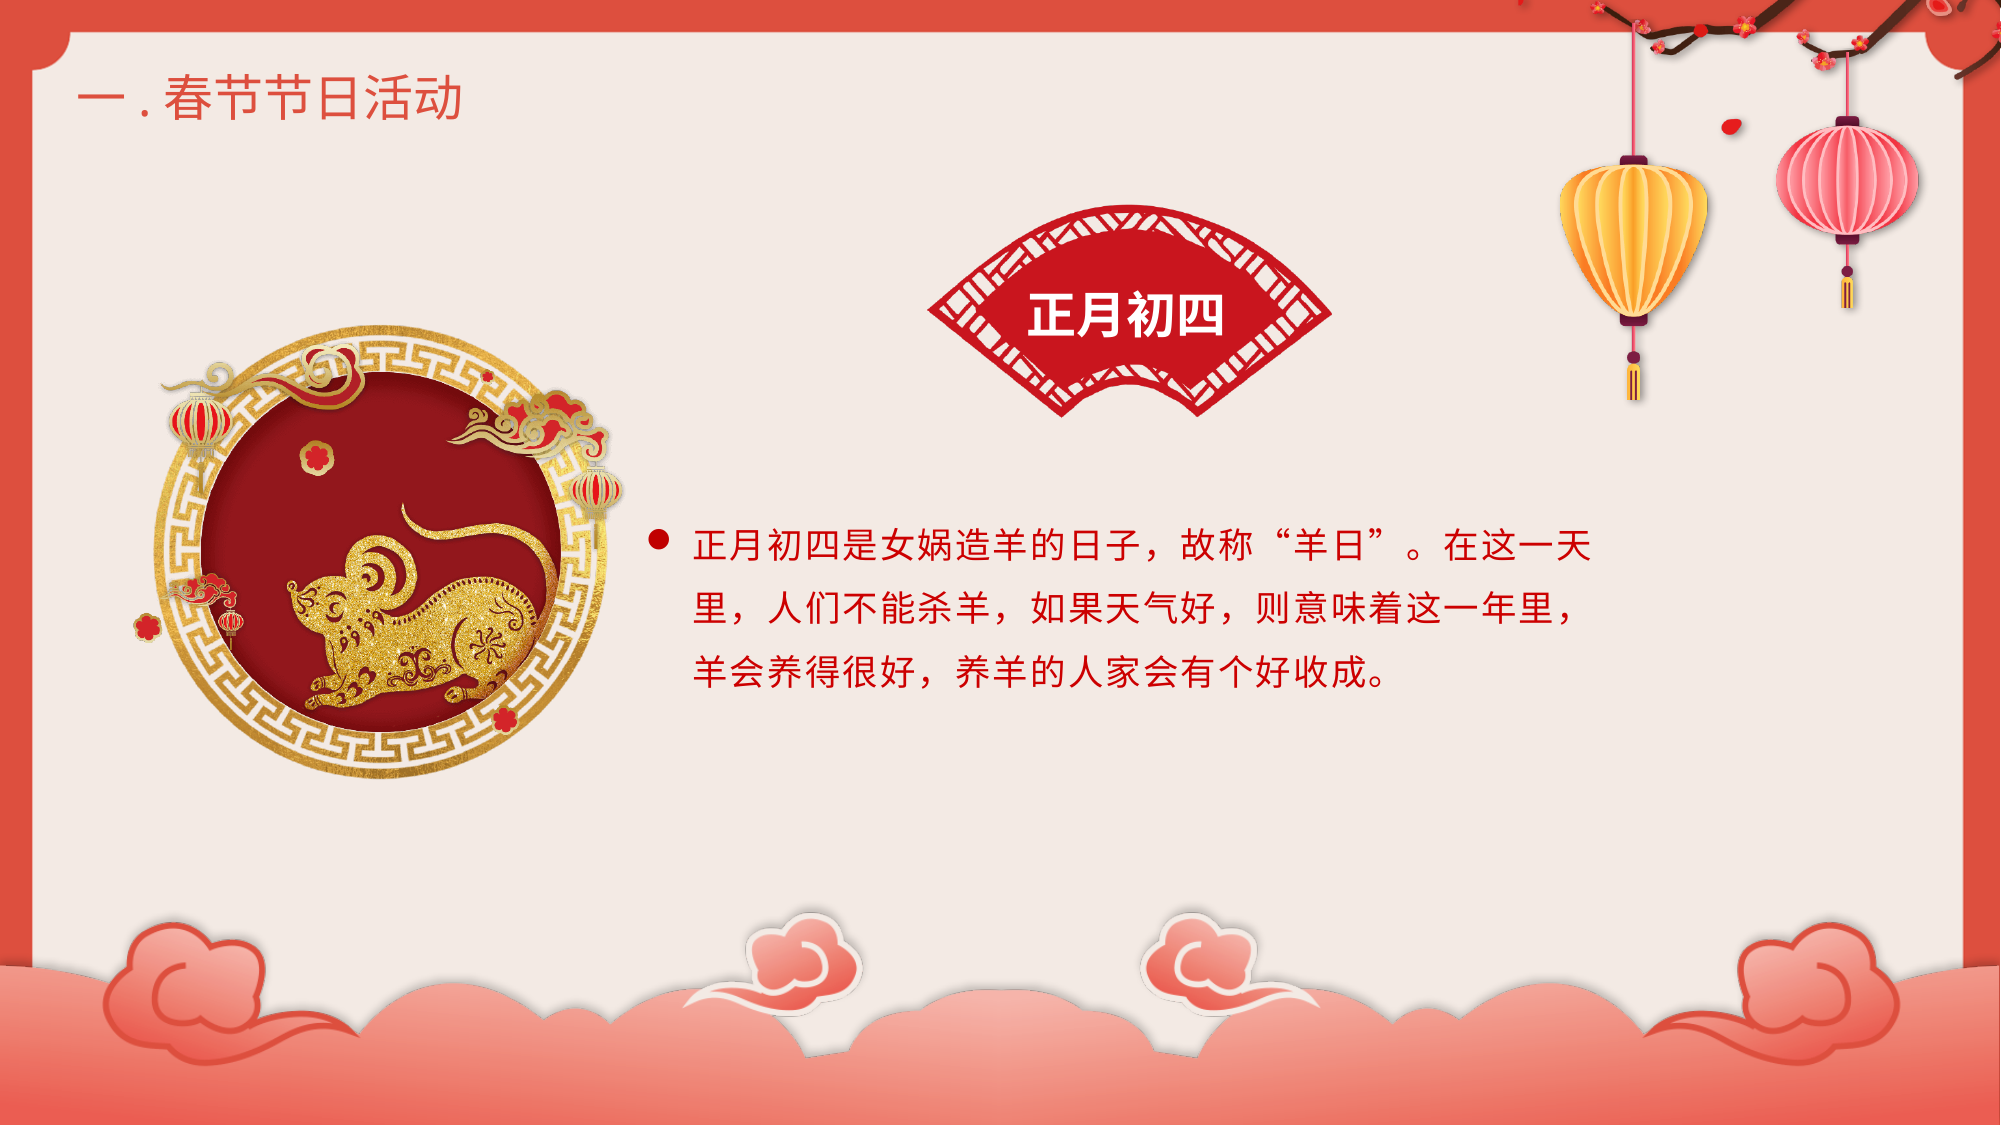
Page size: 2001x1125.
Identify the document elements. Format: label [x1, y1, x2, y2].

picture [0, 0, 2001, 1125]
text_box [927, 147, 1332, 476]
